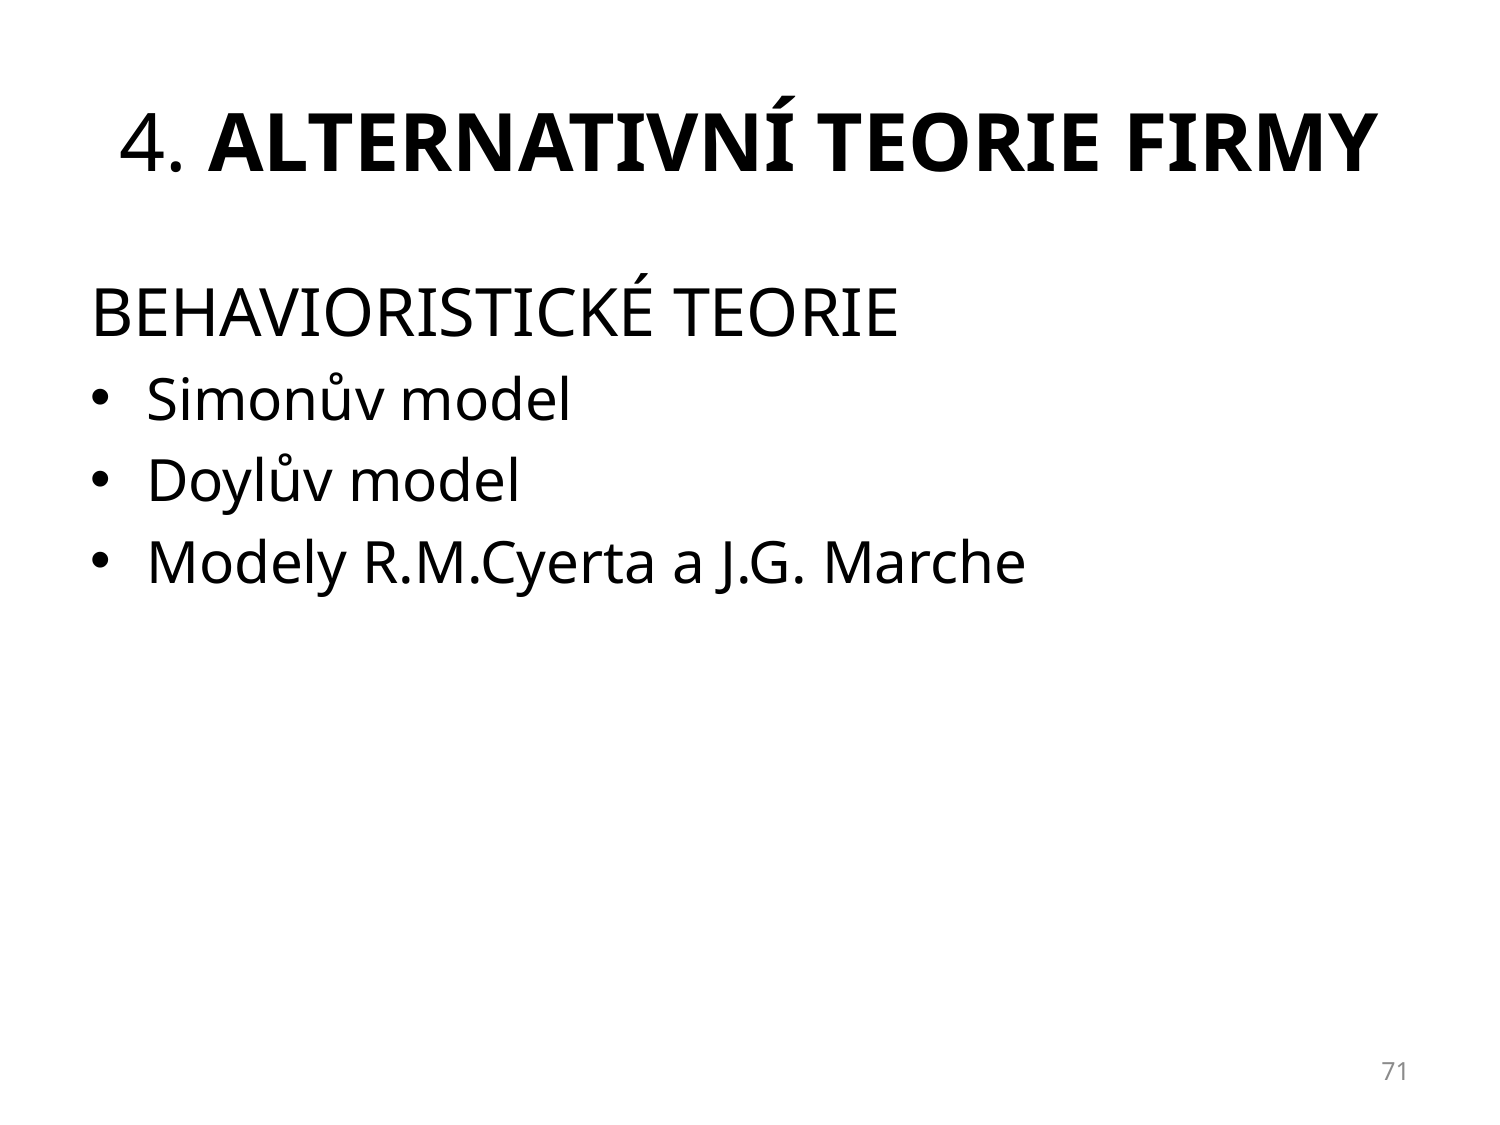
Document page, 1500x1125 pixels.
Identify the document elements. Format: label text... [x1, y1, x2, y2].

slide_number 71 [1074, 1042, 1425, 1103]
title 4. ALTERNATIVNÍ TEORIE FIRMY [75, 45, 1425, 233]
list BEHAVIORISTICKÉ TEORIE Simonův model Doylův model Modely R.M.Cyerta a J.G. Marche [75, 262, 1425, 1005]
